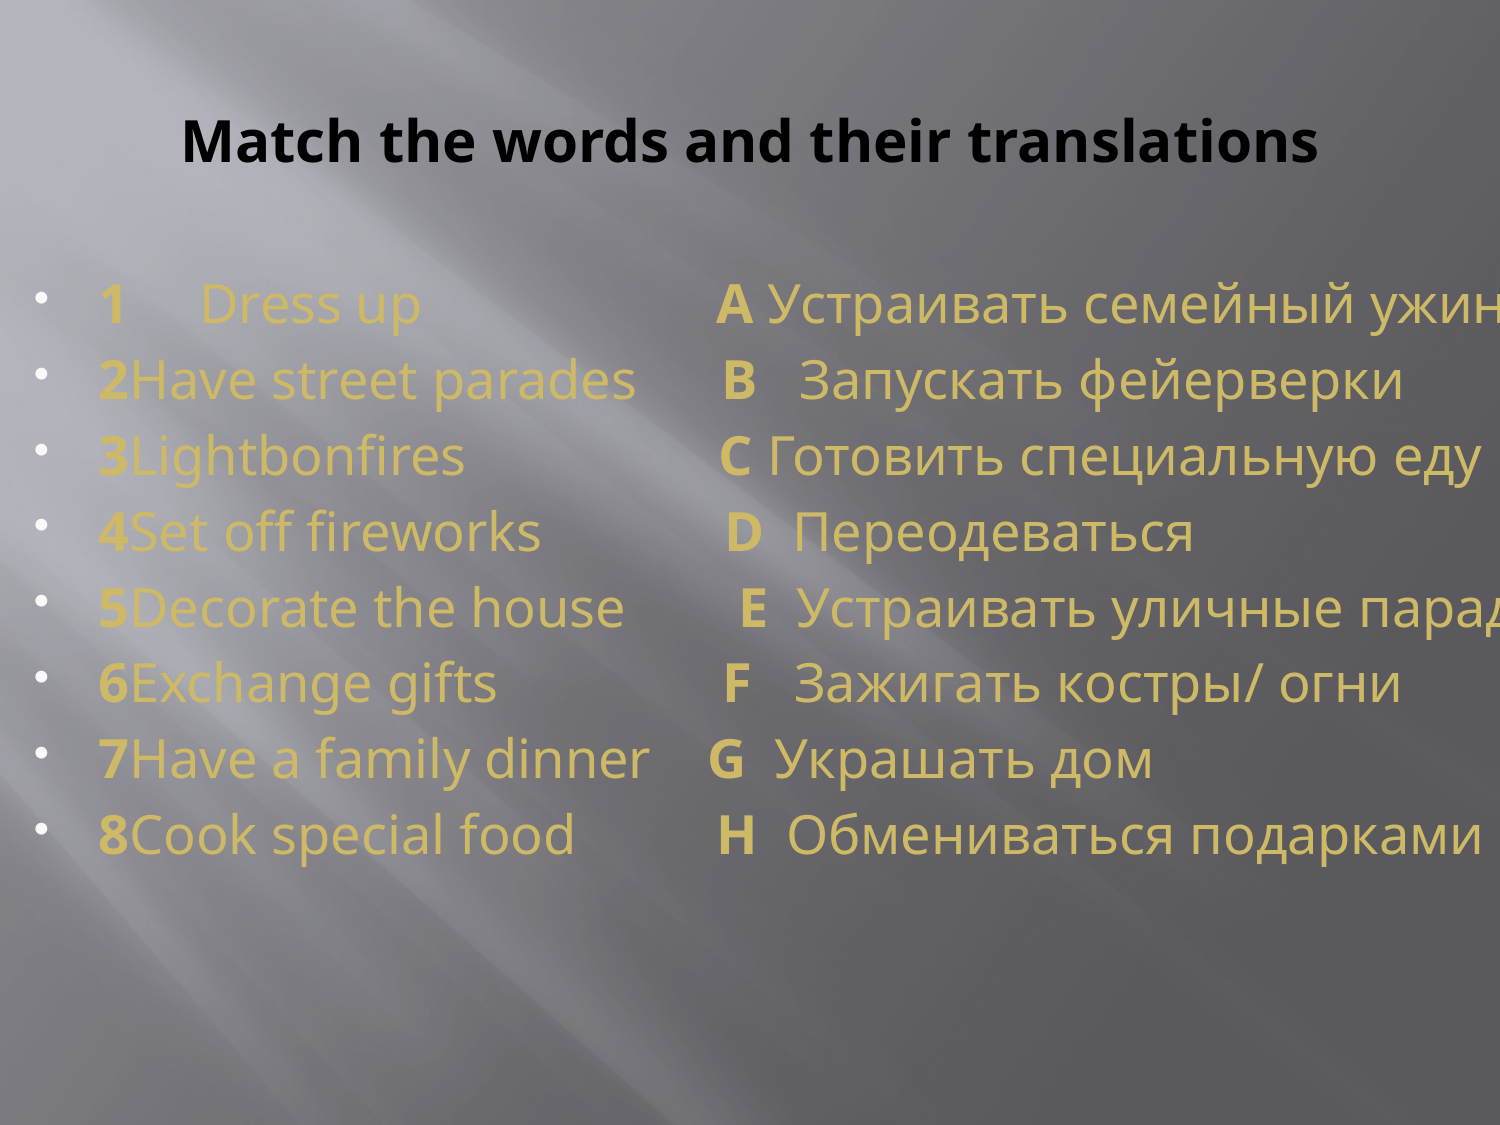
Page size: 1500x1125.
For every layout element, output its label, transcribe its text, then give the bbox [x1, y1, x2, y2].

list 1 Dress up A Устраивать семейный ужин 2Have street parades B Запускать фейерверки 3Lightbonfires C Готовить специальную еду 4Set off fireworks D Переодеваться 5Decorate the house E Устраивать уличные парады 6Exchange gifts F Зажигать костры/ огни 7Have a family dinner G Украшать дом 8Cook special food H Обмениваться подарками [0, 262, 1500, 1079]
title Match the words and their translations [75, 45, 1425, 233]
